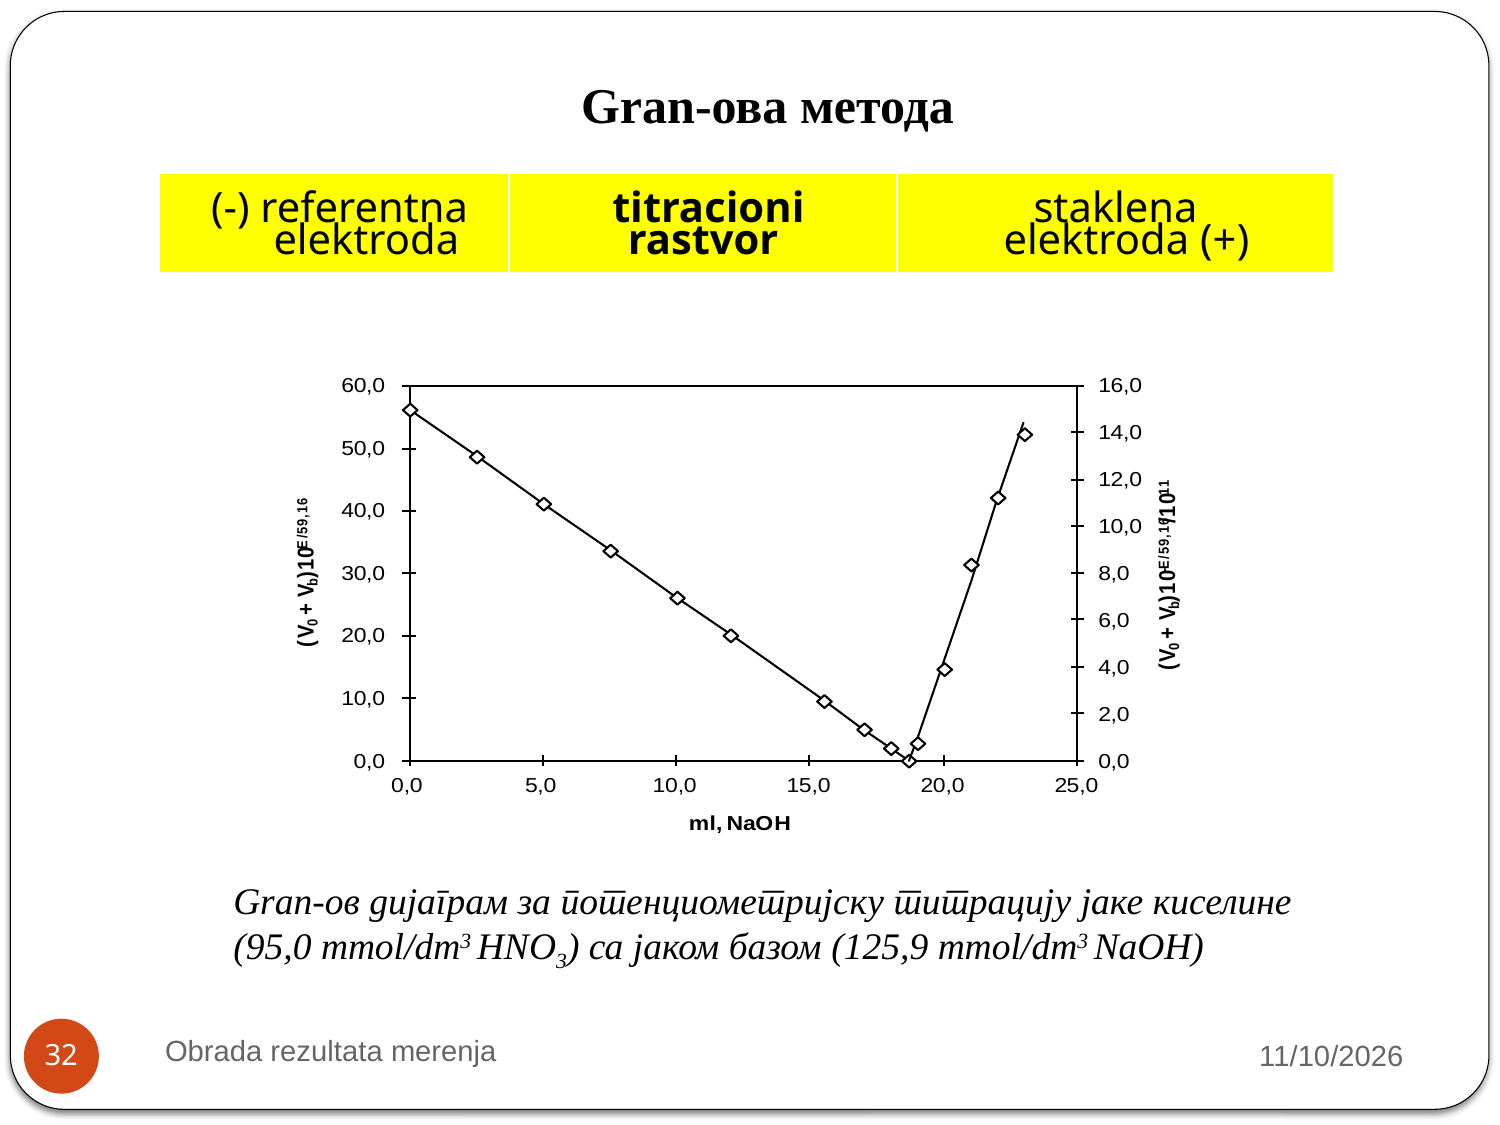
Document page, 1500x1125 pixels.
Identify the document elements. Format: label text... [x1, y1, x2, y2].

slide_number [1012, 1015, 1419, 1094]
footer Obrada rezultata merenja [150, 1012, 800, 1088]
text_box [265, 302, 1216, 867]
table_header staklena elektroda (+) [898, 174, 1333, 272]
slide_number 32 [23, 1018, 99, 1094]
table_header titracioni rastvor [510, 174, 896, 272]
text_box Gran-ов дијаграм за потенциометријску титрацију јаке киселине (95,0 mmol/dm3 HNO3) са јаком базом (125,9 mmol/dm3 NaOH) [218, 869, 1341, 981]
text_box Gran-ова метода [566, 66, 969, 142]
table_header (-) referentna elektroda [160, 174, 508, 272]
